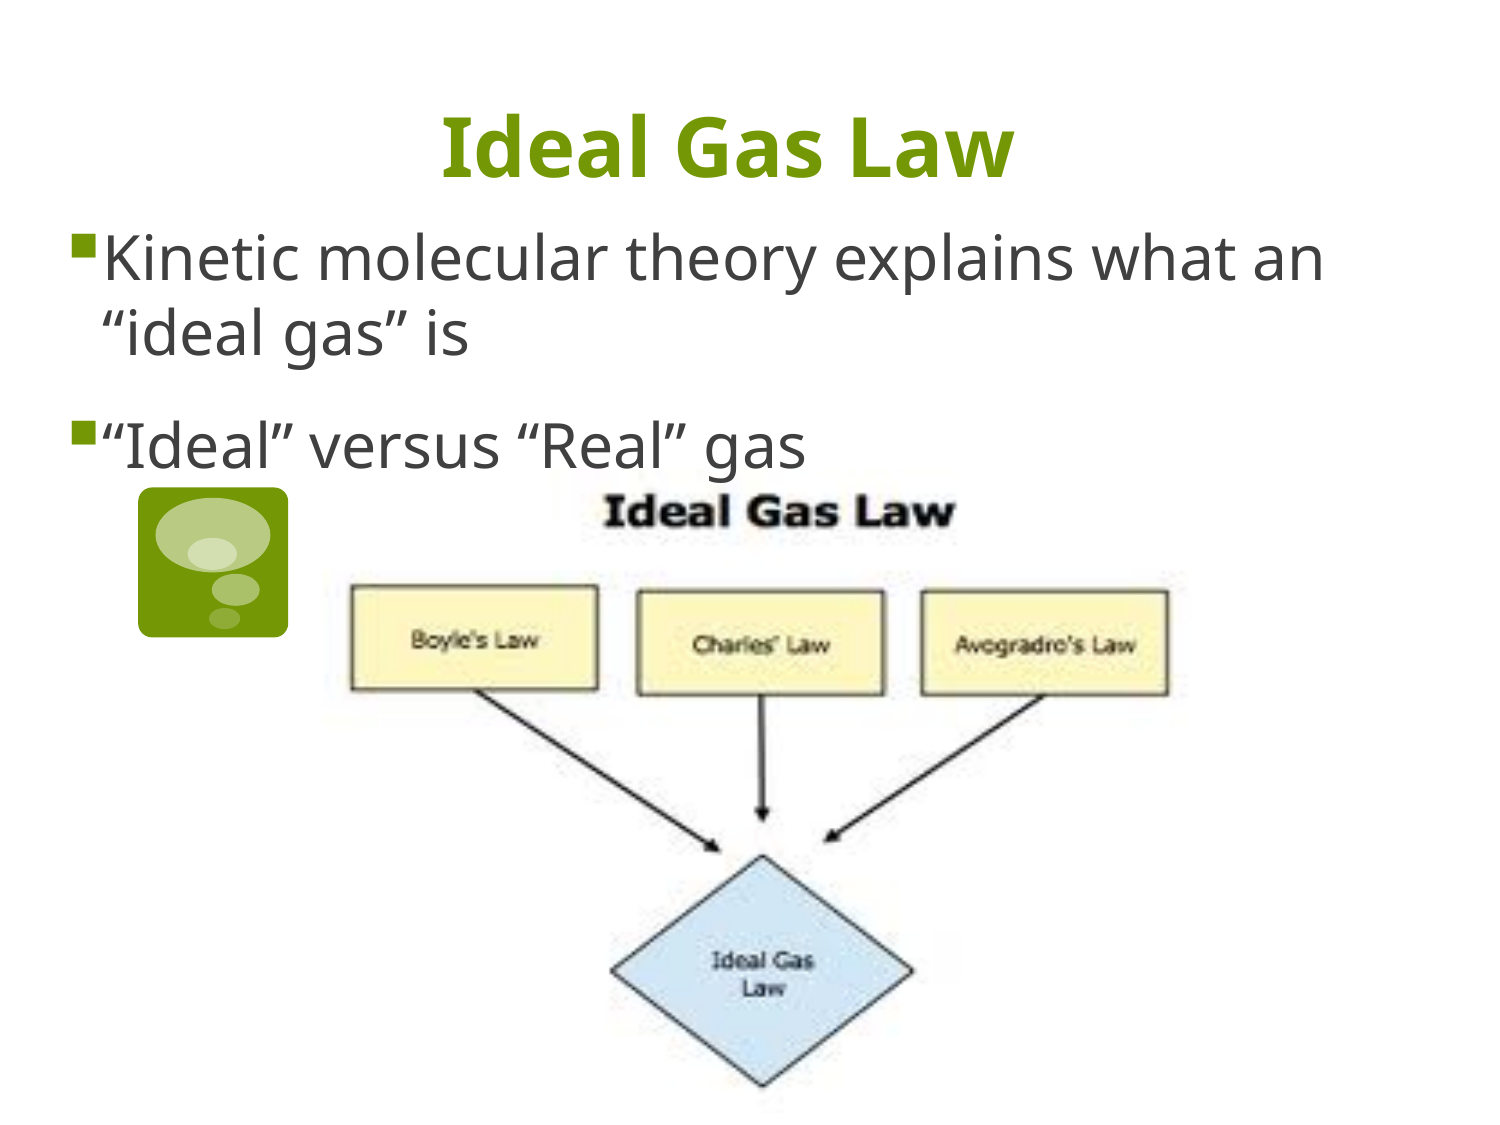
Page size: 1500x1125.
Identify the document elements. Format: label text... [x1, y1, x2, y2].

title Ideal Gas Law [323, 79, 1135, 202]
list Kinetic molecular theory explains what an “ideal gas” is “Ideal” versus “Real” gas [50, 210, 1469, 936]
picture [322, 468, 1211, 1125]
